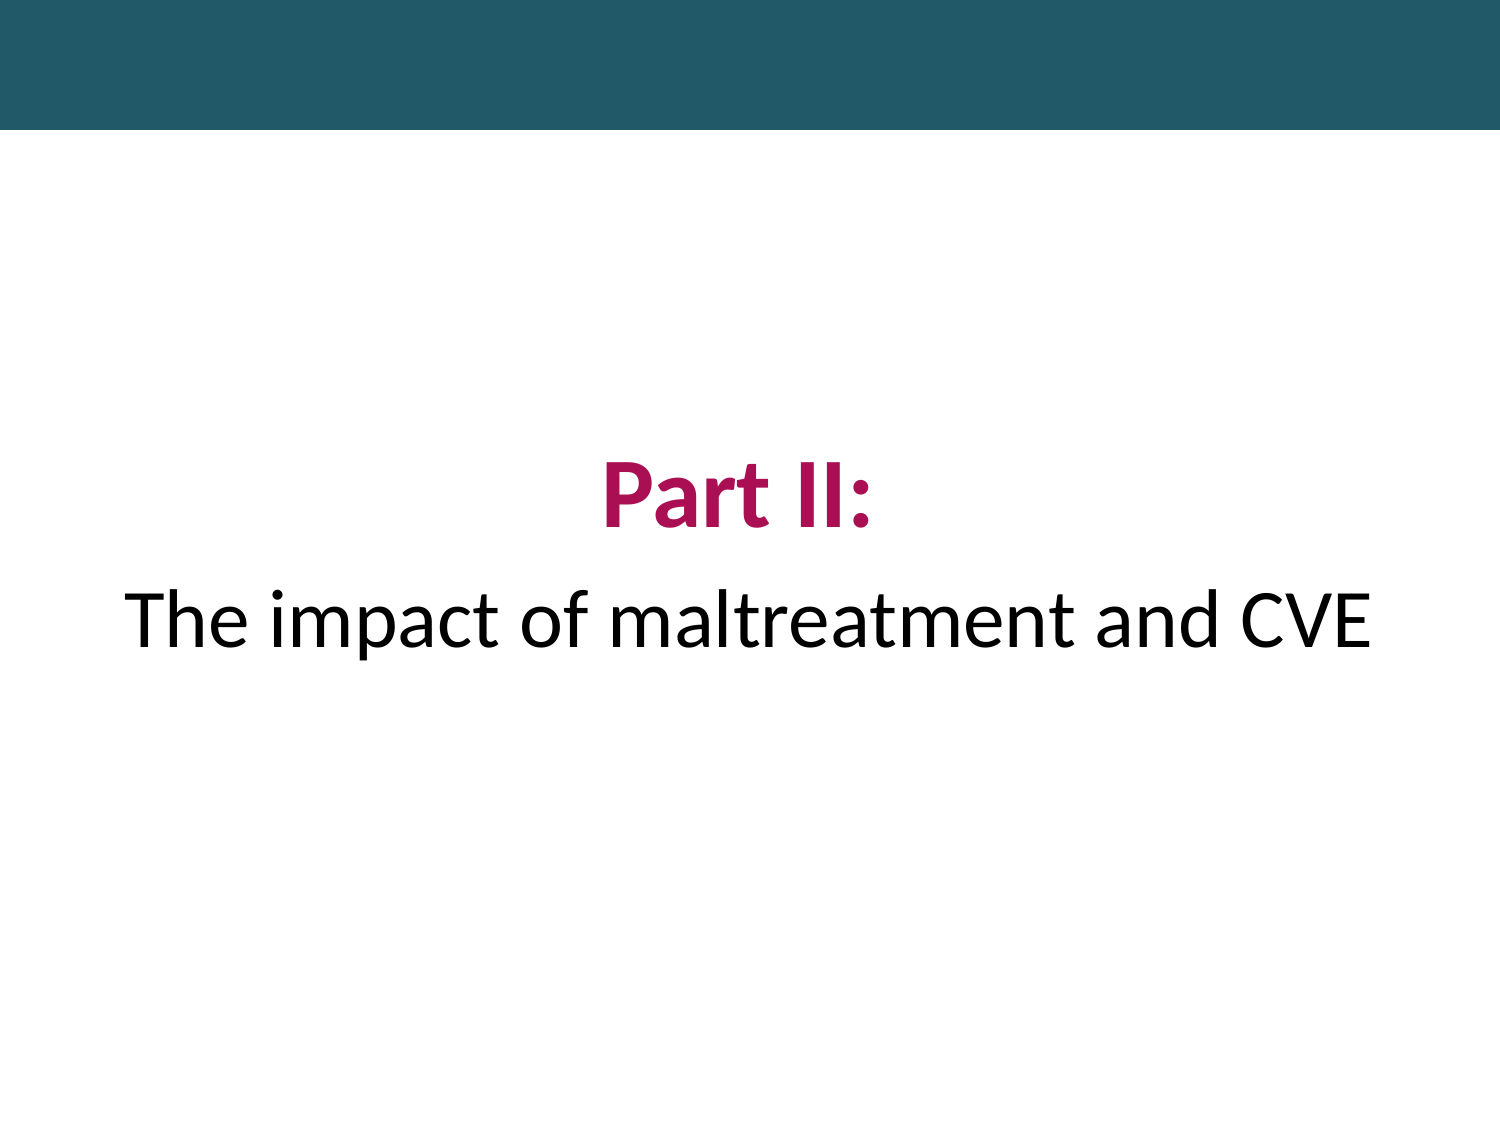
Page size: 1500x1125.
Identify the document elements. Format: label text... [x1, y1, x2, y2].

list Part II: The impact of maltreatment and CVE [47, 185, 1452, 993]
text_box [0, 0, 1500, 130]
